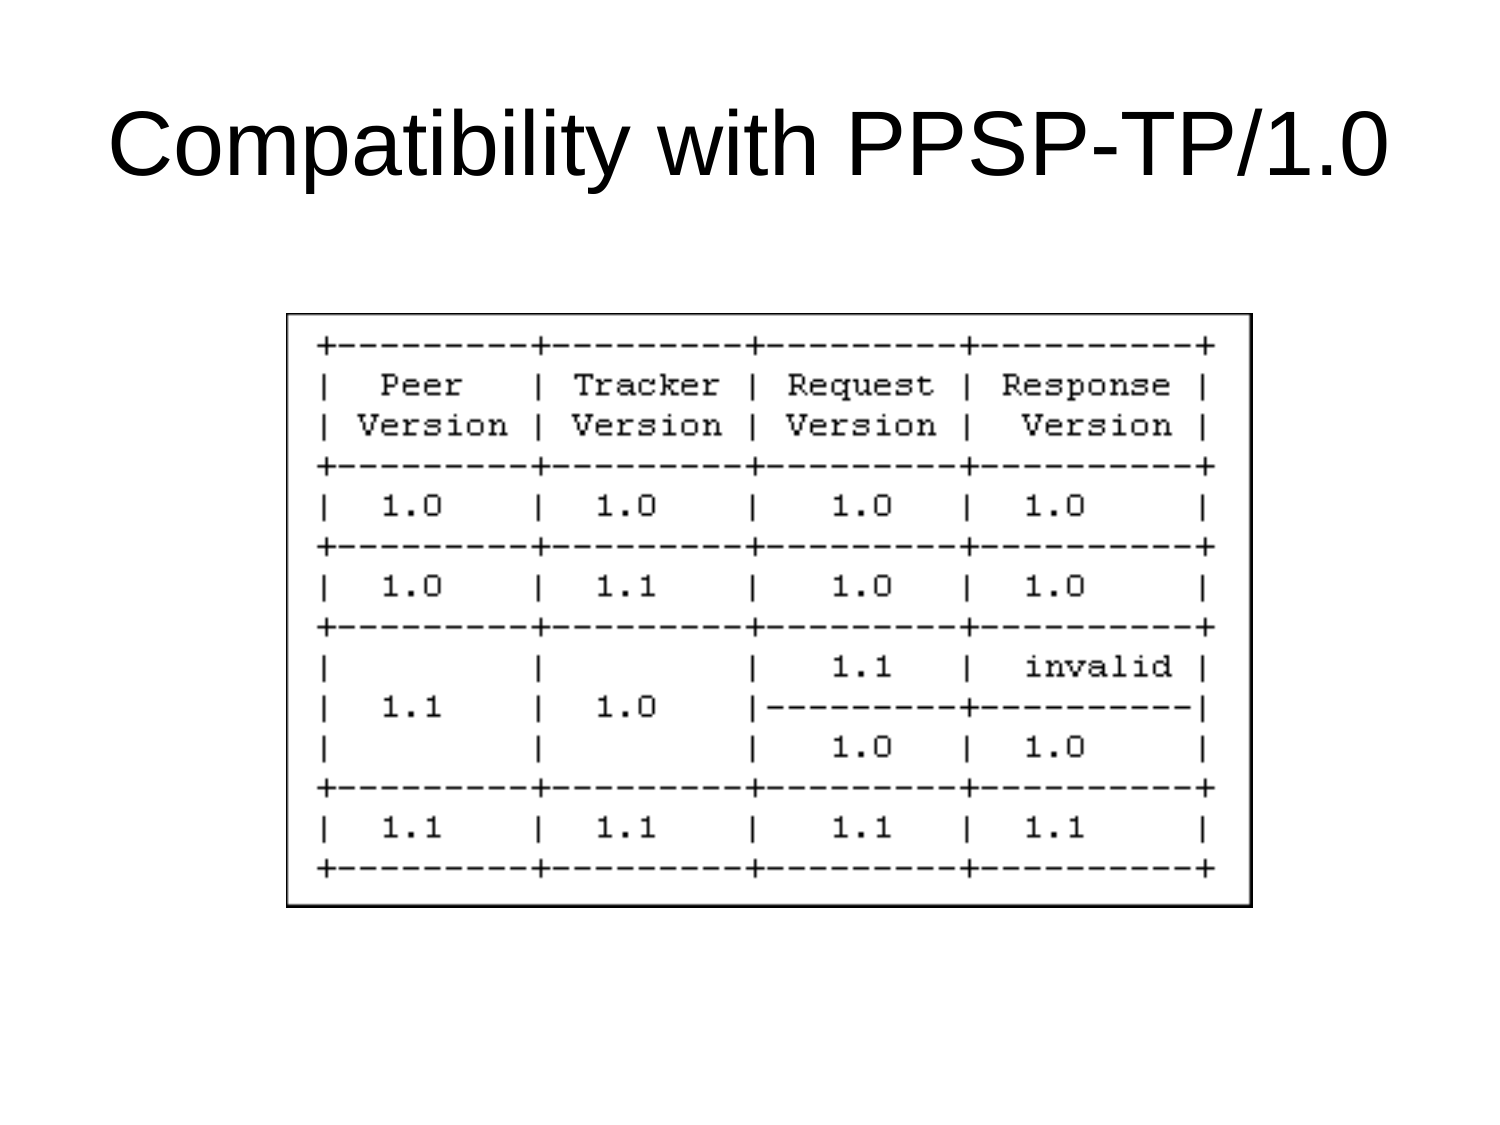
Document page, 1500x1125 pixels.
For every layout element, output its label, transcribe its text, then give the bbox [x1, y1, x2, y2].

picture [286, 313, 1254, 908]
title Compatibility with PPSP-TP/1.0 [75, 45, 1425, 233]
